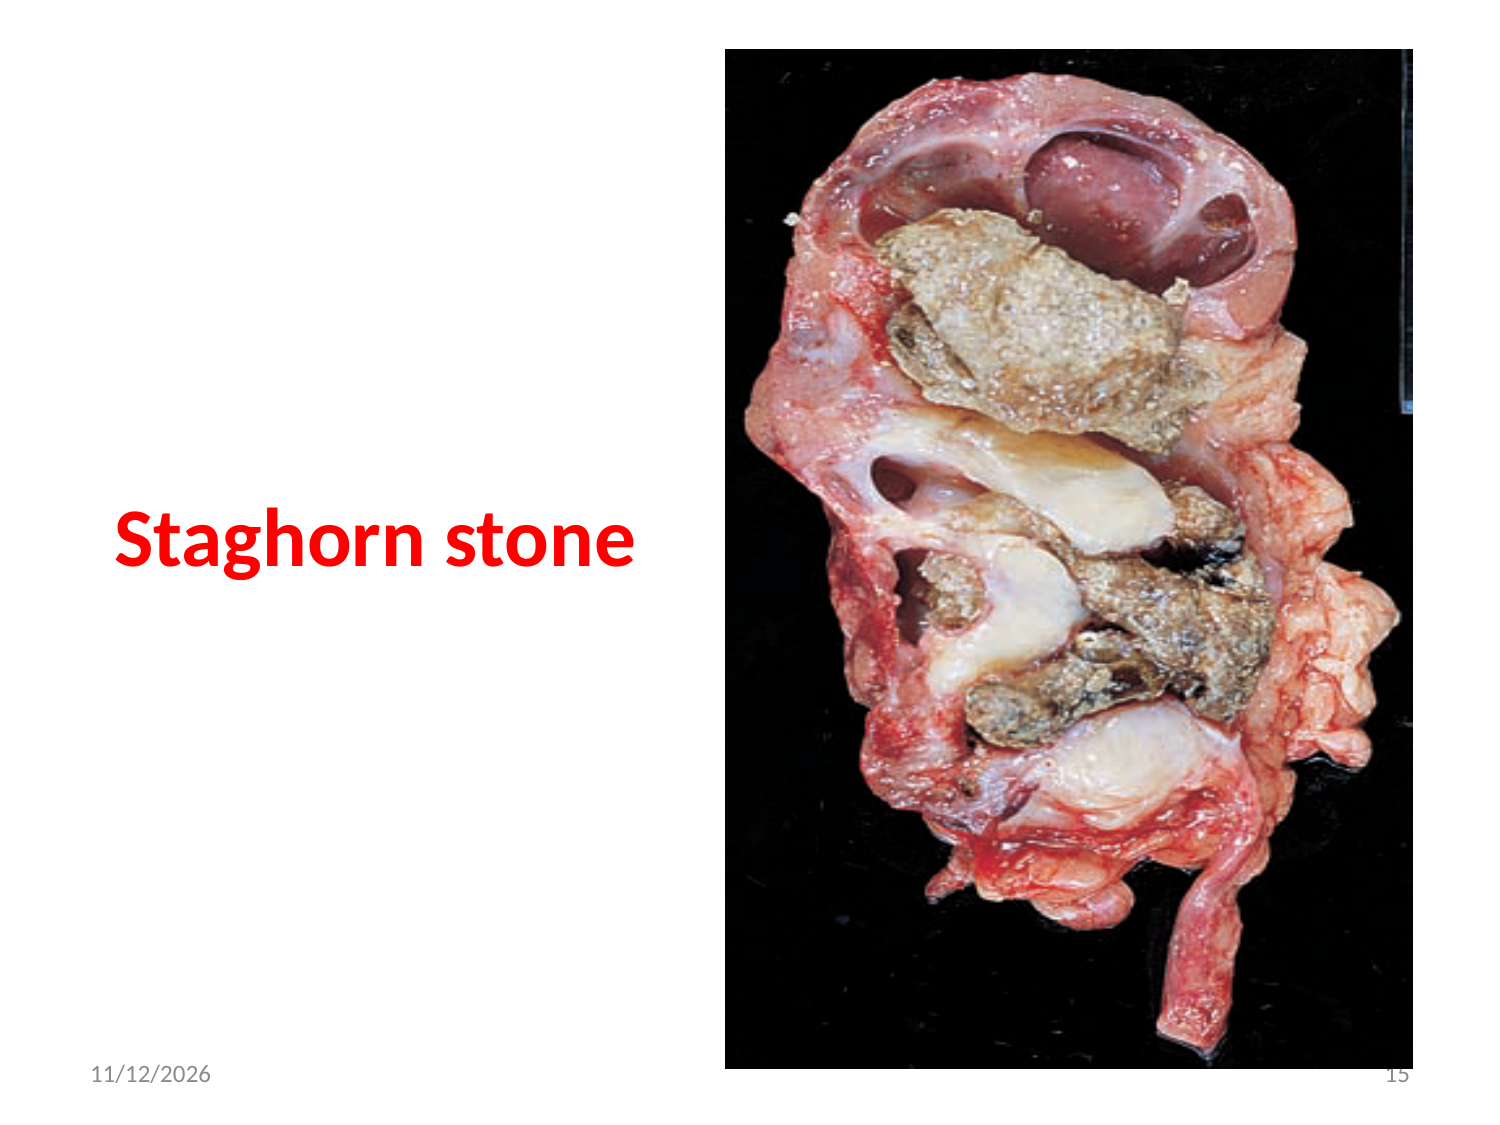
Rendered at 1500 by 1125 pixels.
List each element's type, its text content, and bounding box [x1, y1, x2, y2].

slide_number 15 [1074, 1042, 1425, 1103]
picture [724, 49, 1413, 1069]
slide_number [75, 1042, 425, 1103]
text_box Staghorn stone [99, 476, 675, 591]
